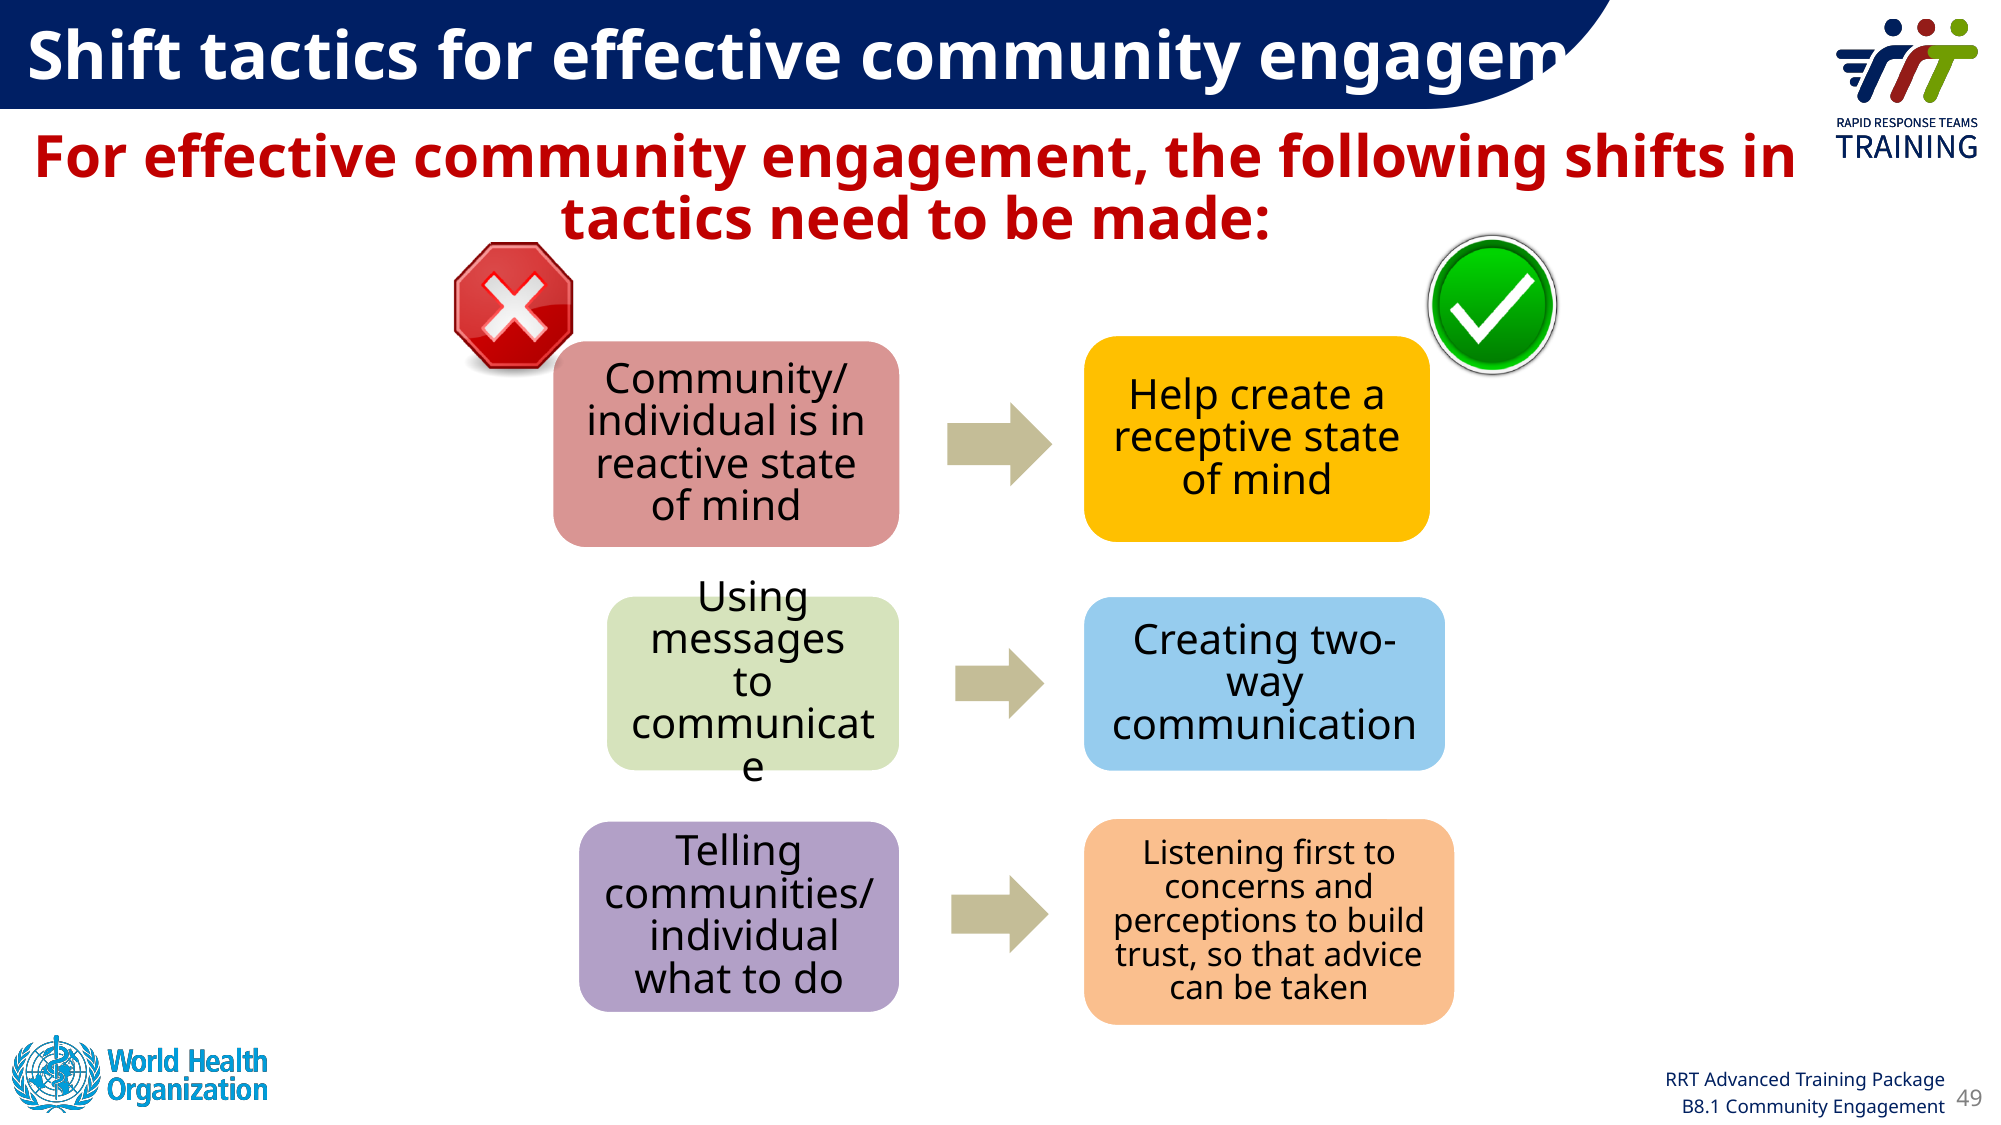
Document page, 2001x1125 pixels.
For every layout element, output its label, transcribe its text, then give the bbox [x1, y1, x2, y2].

picture [71, 1053, 90, 1091]
picture [59, 1035, 267, 1113]
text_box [576, 816, 902, 1018]
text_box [1081, 594, 1448, 774]
picture [30, 1083, 37, 1091]
picture [24, 1054, 36, 1087]
picture [0, 0, 1636, 109]
text_box [955, 647, 1045, 719]
picture [46, 1056, 54, 1062]
picture [12, 1083, 48, 1113]
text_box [1081, 333, 1433, 545]
picture [1835, 19, 1978, 167]
picture [50, 1108, 62, 1113]
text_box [604, 594, 902, 773]
picture [22, 1062, 26, 1077]
picture [34, 1054, 43, 1078]
picture [40, 1062, 47, 1070]
picture [1422, 229, 1562, 381]
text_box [1081, 816, 1457, 1028]
picture [448, 242, 578, 380]
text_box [551, 338, 902, 550]
picture [36, 1088, 78, 1105]
text_box [951, 875, 1049, 954]
text_box Shift tactics for effective community engagement [19, 4, 1718, 111]
list For effective community engagement, the following shifts in tactics need to be made: [4, 118, 1828, 223]
picture [12, 1035, 54, 1068]
text_box [947, 402, 1053, 487]
